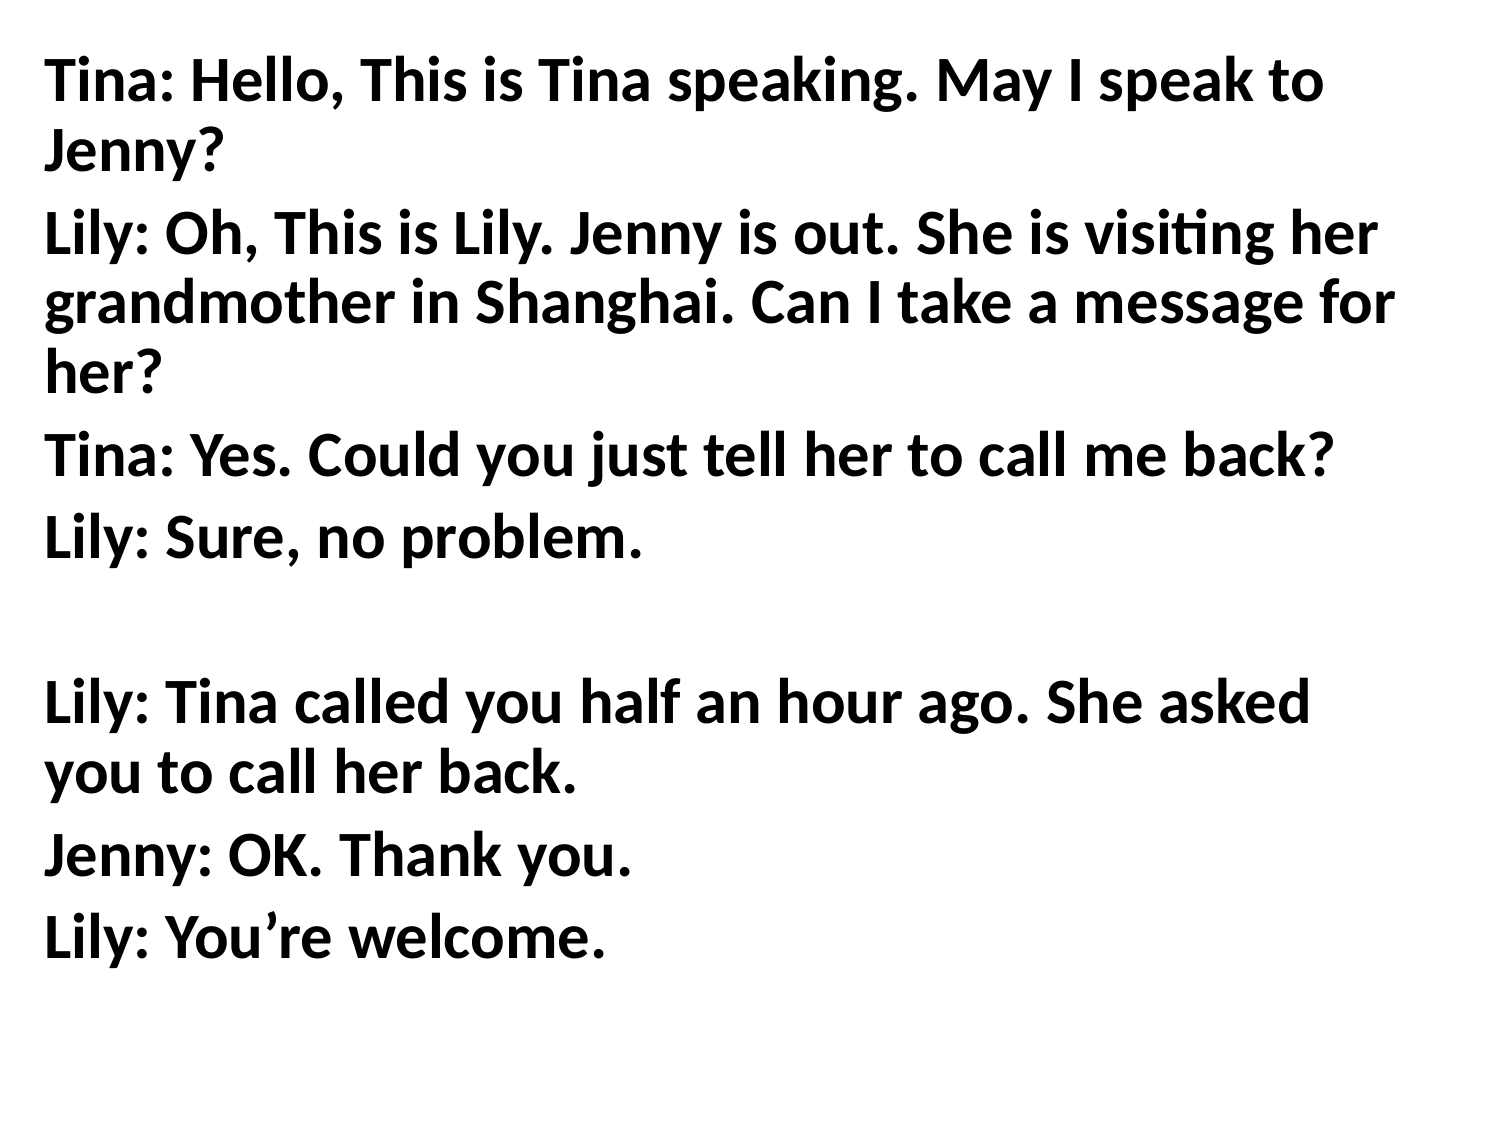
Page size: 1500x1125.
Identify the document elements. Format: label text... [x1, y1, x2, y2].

list Tina: Hello, This is Tina speaking. May I speak to Jenny? Lily: Oh, This is Lily. Jenny is out. She is visiting her grandmother in Shanghai. Can I take a message for her? Tina: Yes. Could you just tell her to call me back? Lily: Sure, no problem. Lily: Tina called you half an hour ago. She asked you to call her back. Jenny: OK. Thank you. Lily: You’re welcome. [29, 38, 1414, 1125]
text_box Zx.xk [333, 545, 1167, 580]
